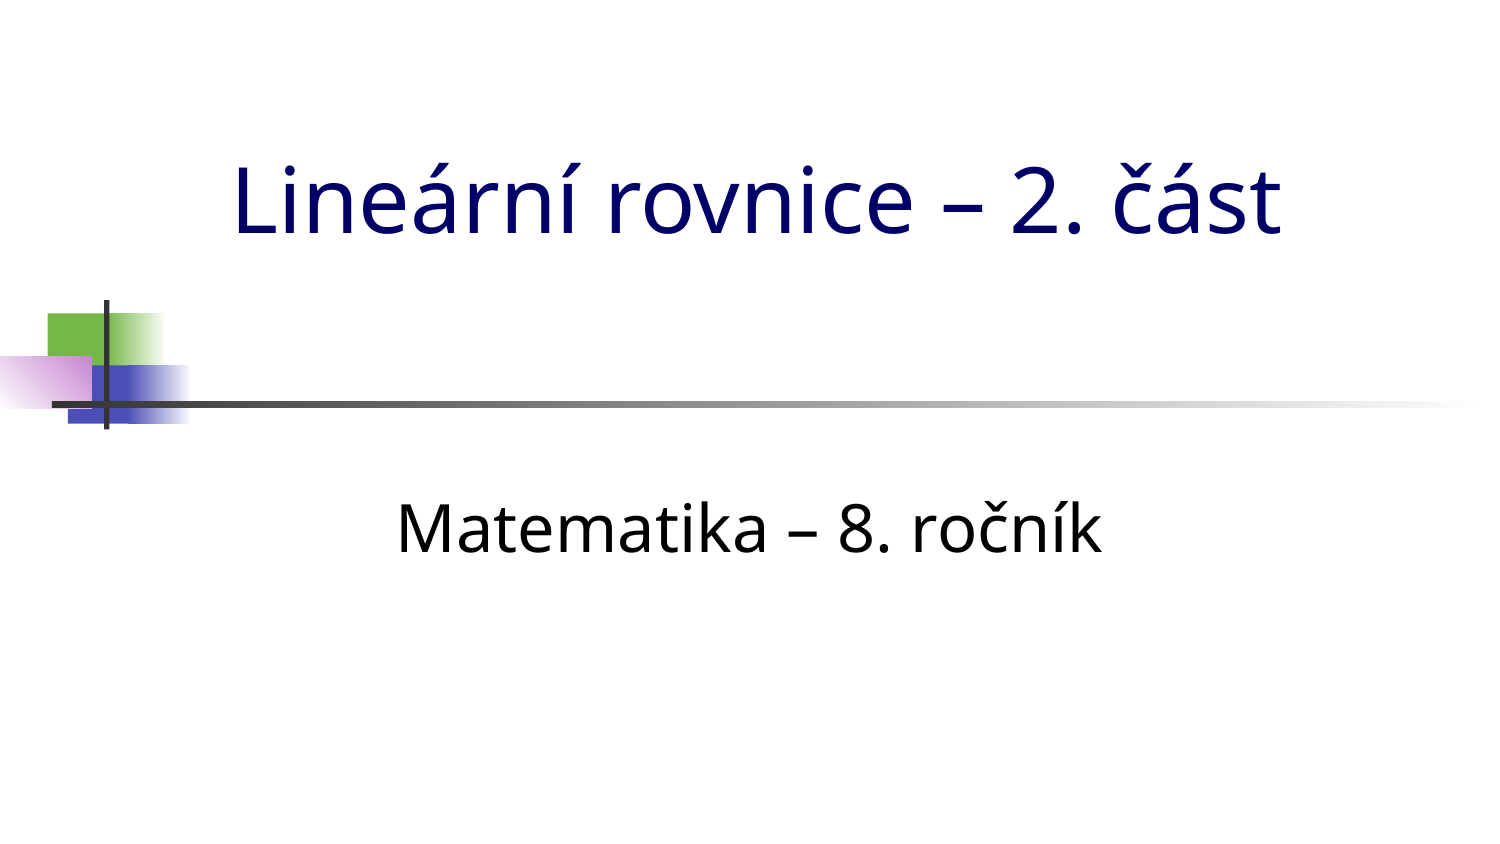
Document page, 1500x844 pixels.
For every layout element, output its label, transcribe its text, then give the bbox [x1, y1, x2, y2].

subtitle Matematika – 8. ročník [224, 477, 1276, 694]
title Lineární rovnice – 2. část [88, 149, 1427, 260]
